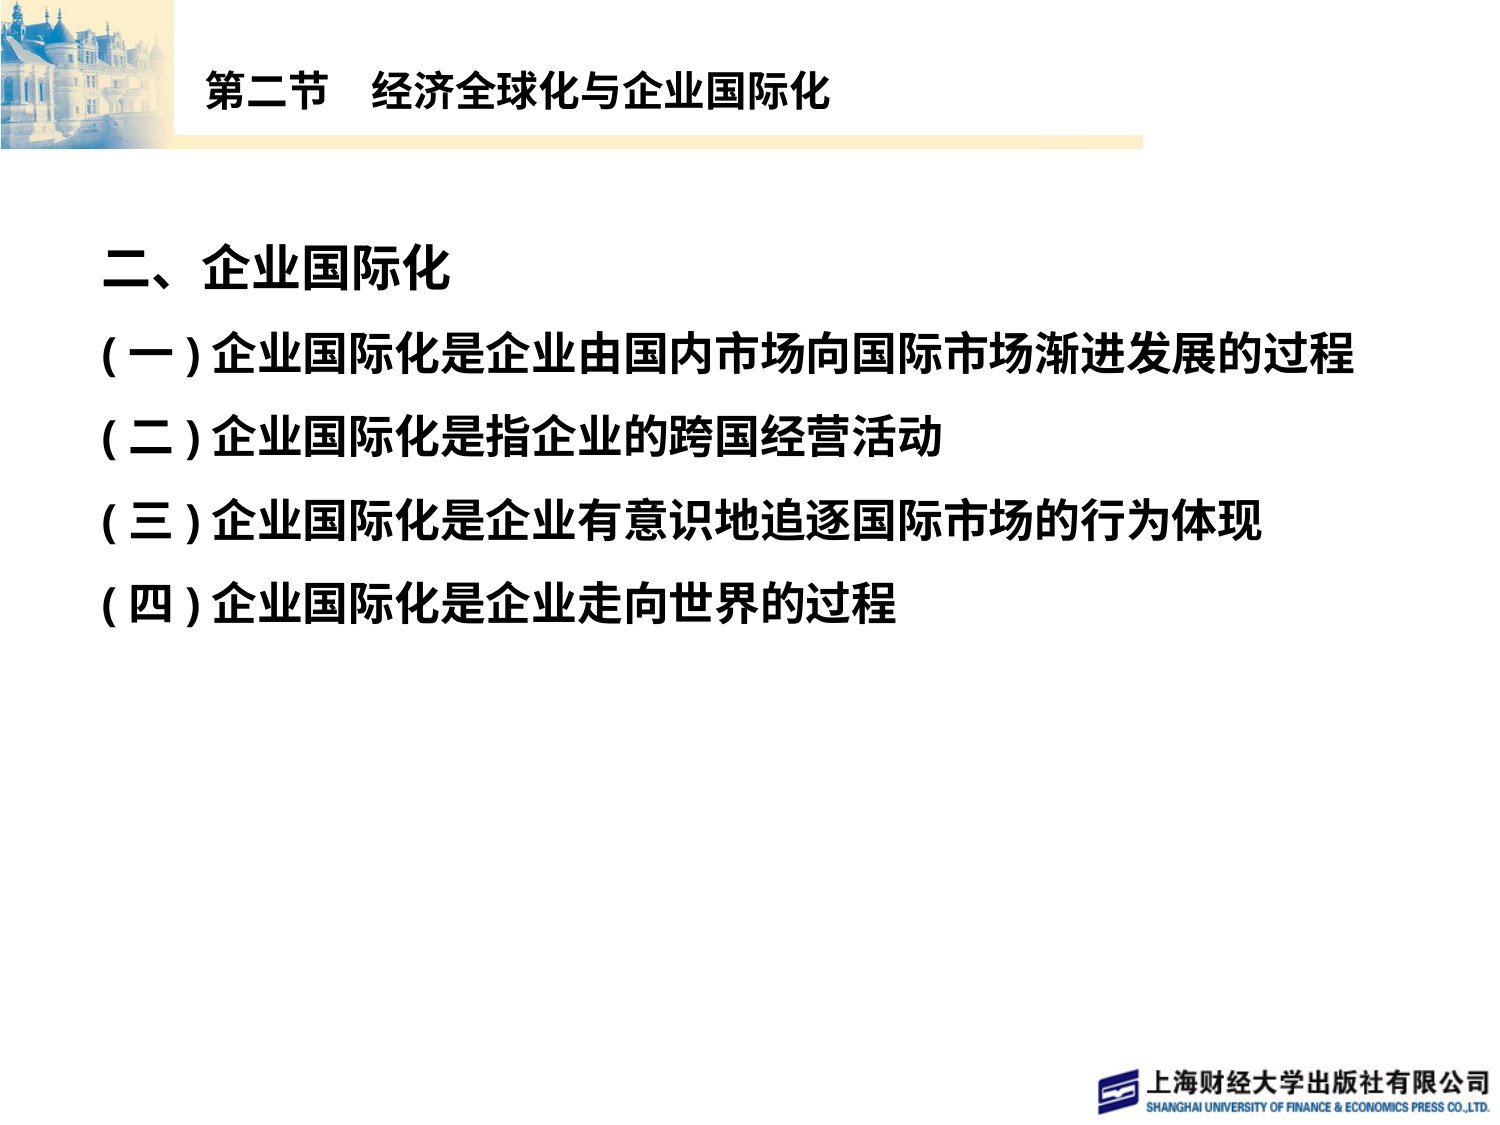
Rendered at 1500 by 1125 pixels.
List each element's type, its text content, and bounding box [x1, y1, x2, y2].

list 二、企业国际化 (一)企业国际化是企业由国内市场向国际市场渐进发展的过程 (二)企业国际化是指企业的跨国经营活动 (三)企业国际化是企业有意识地追逐国际市场的行为体现 (四)企业国际化是企业走向世界的过程 [86, 207, 1425, 1071]
title 第二节 经济全球化与企业国际化 [189, 36, 1262, 143]
picture [1097, 1065, 1494, 1120]
picture [0, 0, 1143, 149]
